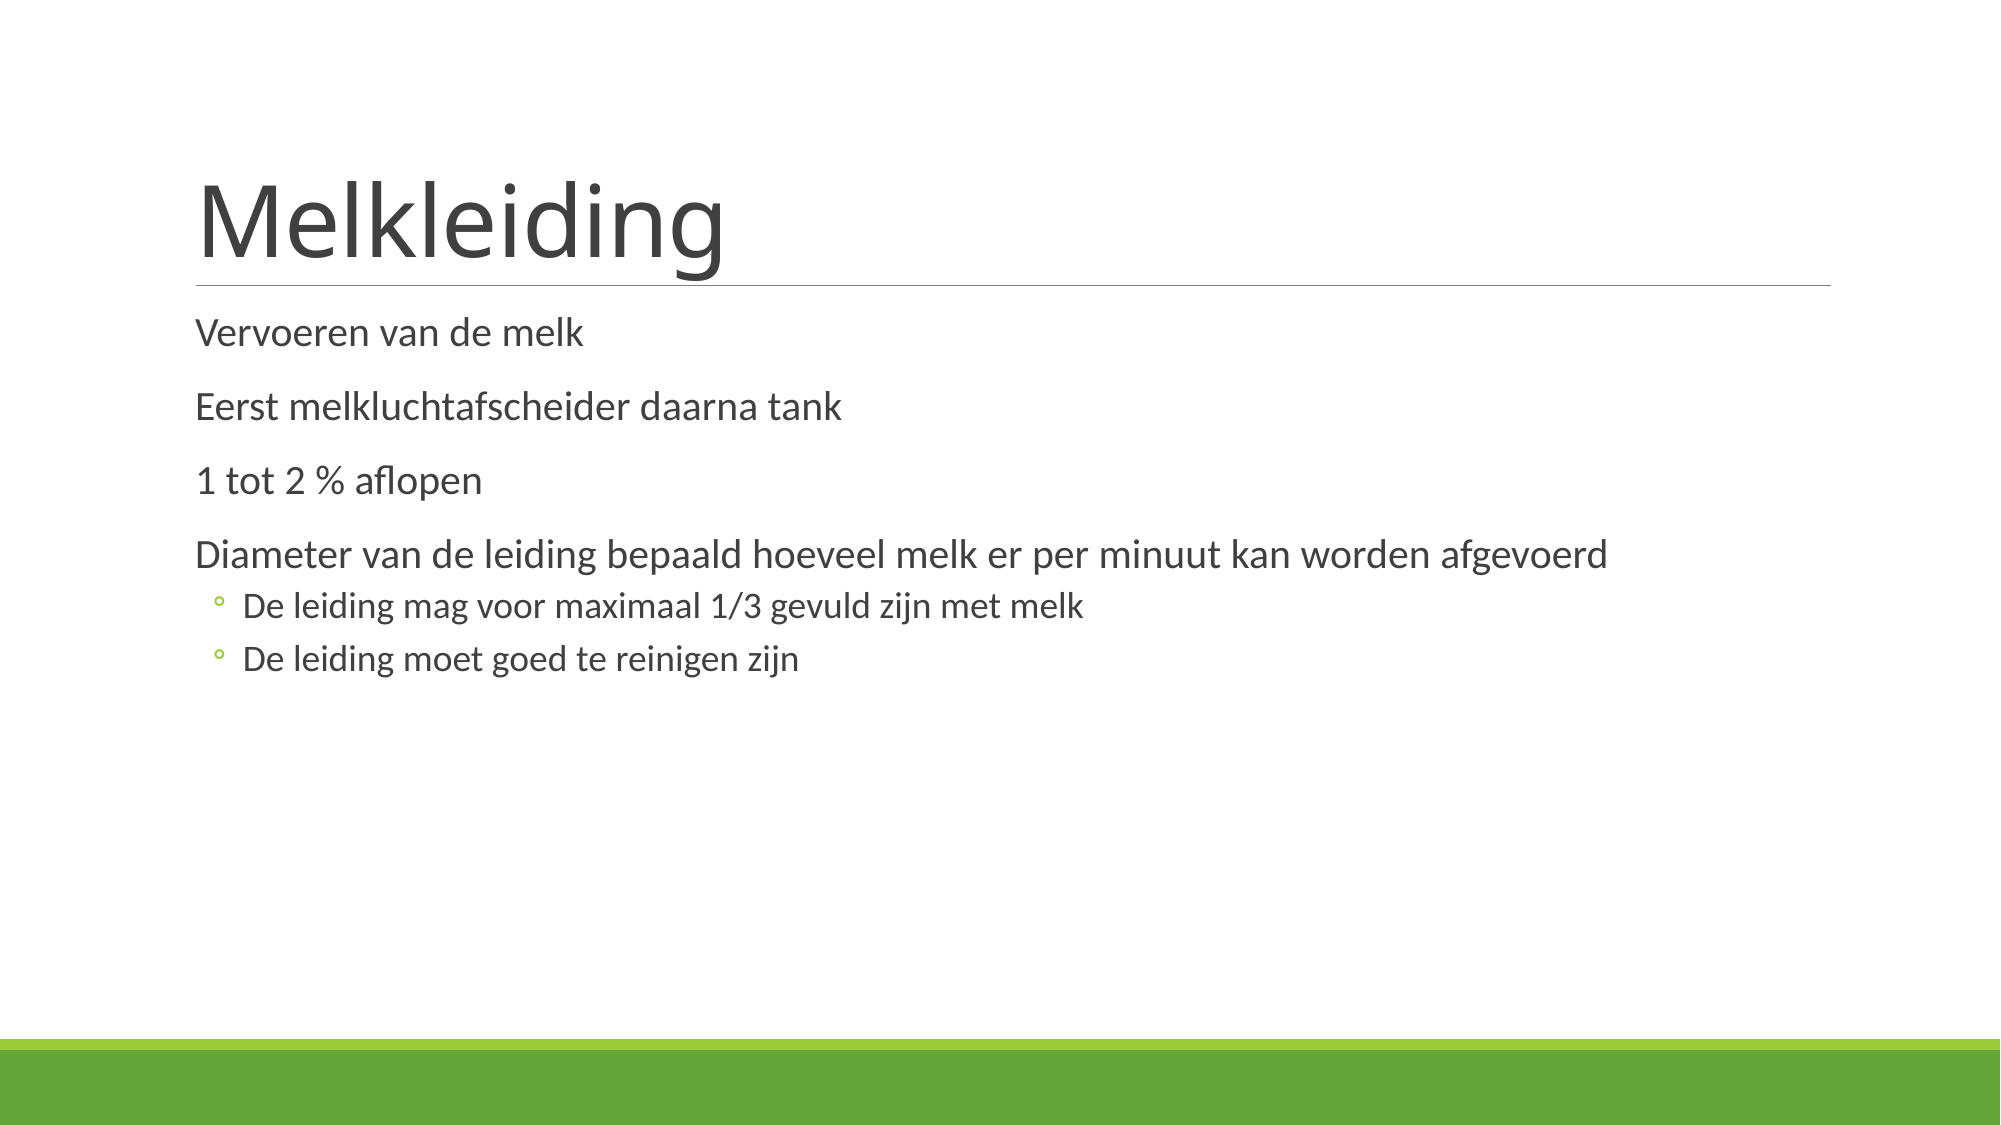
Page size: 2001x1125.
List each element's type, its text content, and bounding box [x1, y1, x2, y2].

list Vervoeren van de melk Eerst melkluchtafscheider daarna tank 1 tot 2 % aflopen Diameter van de leiding bepaald hoeveel melk er per minuut kan worden afgevoerd De leiding mag voor maximaal 1/3 gevuld zijn met melk De leiding moet goed te reinigen zijn [180, 302, 1830, 963]
title Melkleiding [180, 47, 1830, 285]
